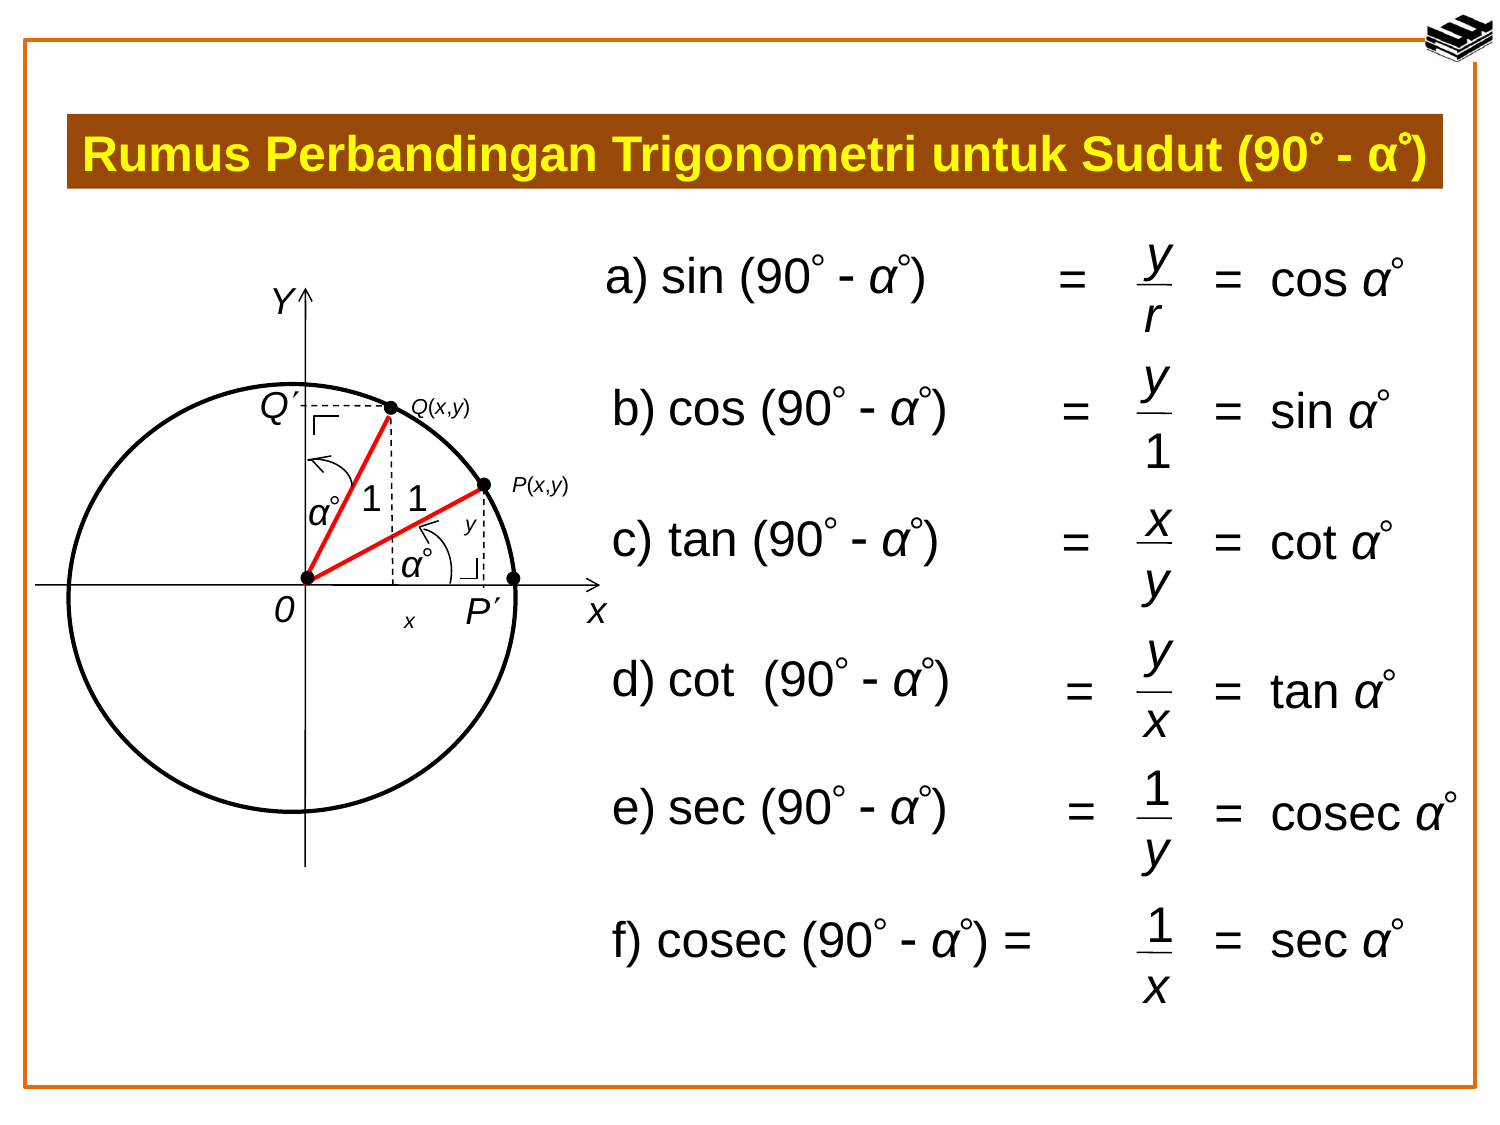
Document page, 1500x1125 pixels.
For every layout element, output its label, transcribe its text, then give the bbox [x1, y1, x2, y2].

picture [1425, 11, 1493, 62]
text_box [631, 213, 1424, 351]
text_box Rumus Perbandingan Trigonometri untuk Sudut (90 - α) [67, 113, 1443, 189]
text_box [631, 885, 1424, 1023]
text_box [631, 335, 1410, 477]
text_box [631, 747, 1477, 885]
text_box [631, 478, 1413, 608]
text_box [34, 269, 625, 868]
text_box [631, 610, 1415, 746]
